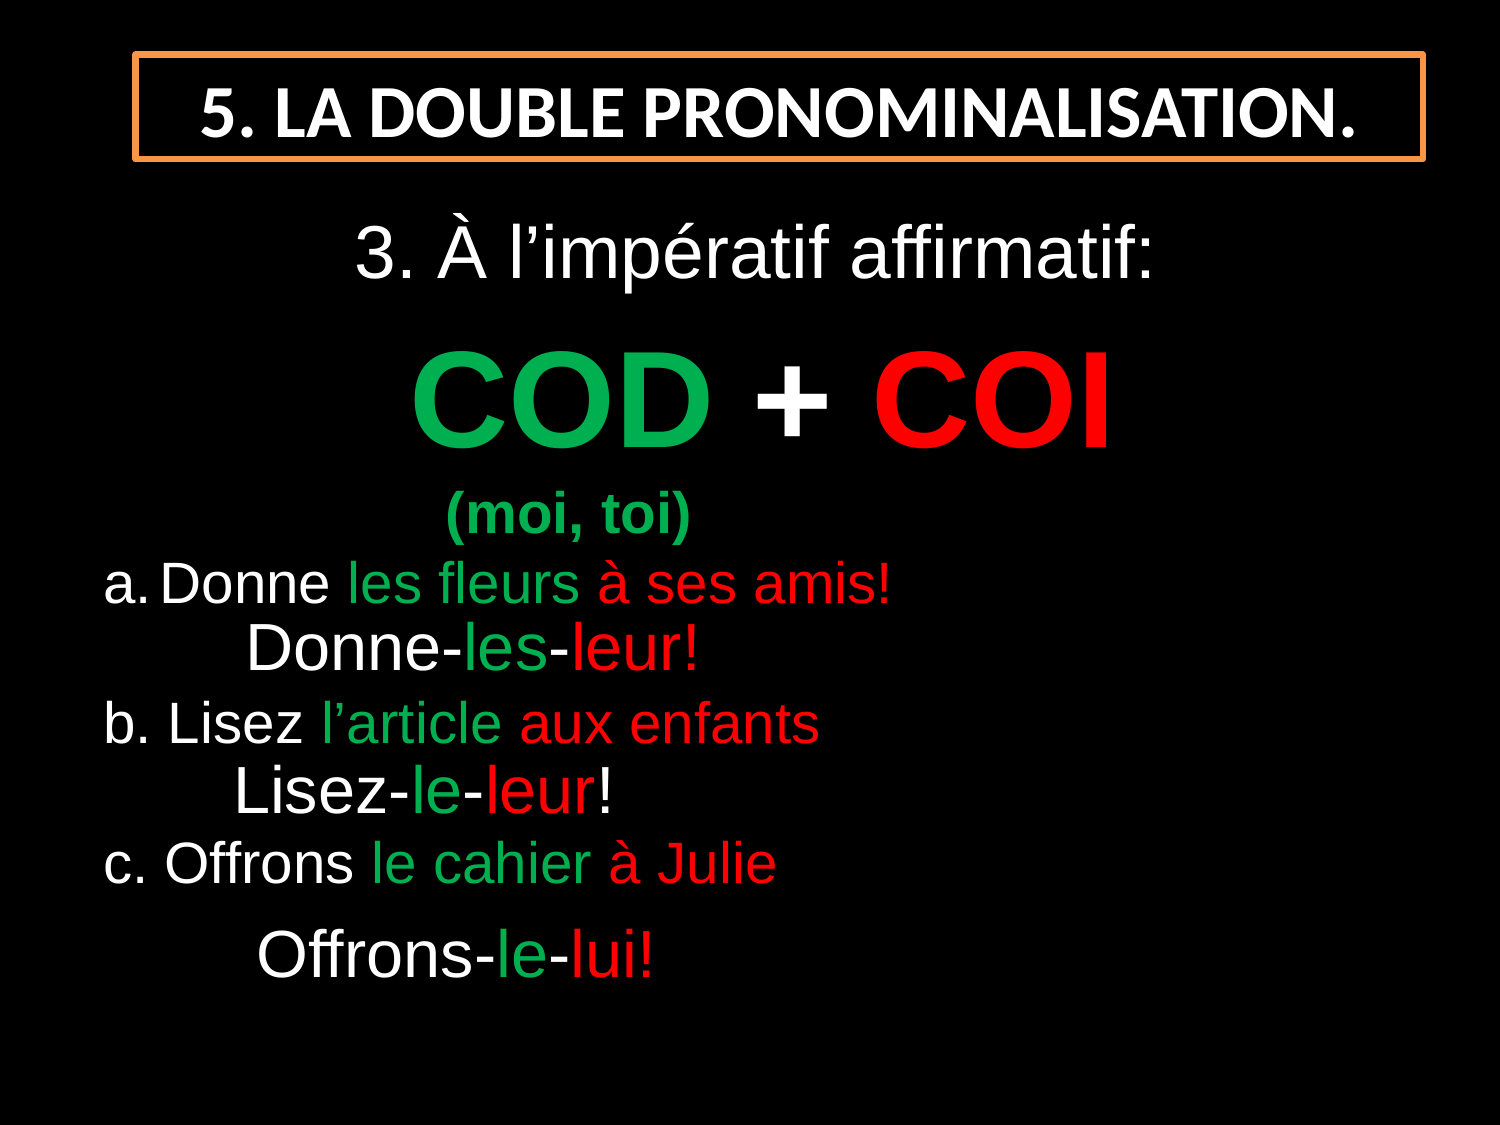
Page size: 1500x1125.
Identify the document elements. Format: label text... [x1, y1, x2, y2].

text_box 3. À l’impératif affirmatif: [88, 196, 1424, 302]
text_box COD + COI (moi, toi) [349, 302, 1176, 538]
text_box 5. LA DOUBLE PRONOMINALISATION. [135, 54, 1424, 160]
text_box Donne les fleurs à ses amis! b. Lisez l’article aux enfants c. Offrons le cahier à Julie [88, 538, 1424, 948]
text_box Donne-les-leur! [230, 596, 1046, 692]
text_box Offrons-le-lui! [242, 903, 1057, 999]
text_box Lisez-le-leur! [218, 739, 1034, 835]
